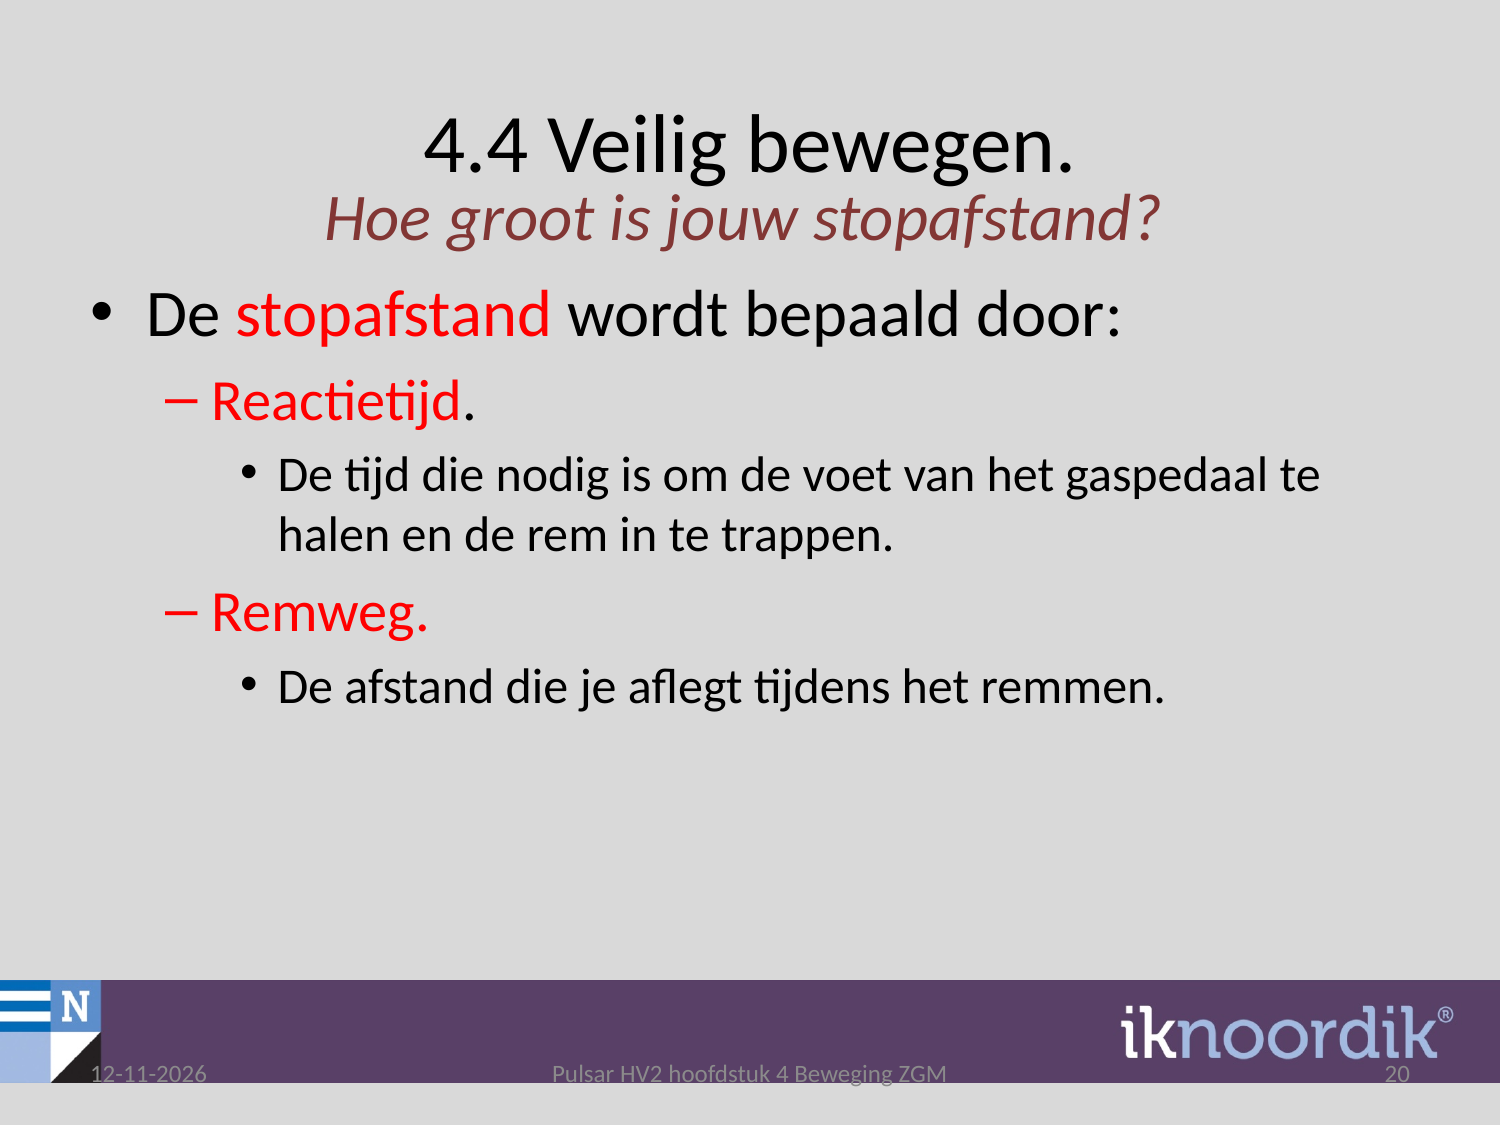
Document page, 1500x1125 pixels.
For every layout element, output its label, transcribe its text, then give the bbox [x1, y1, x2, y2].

title 4.4 Veilig bewegen. [74, 44, 1426, 233]
text_box Hoe groot is jouw stopafstand? [309, 166, 1191, 262]
text_box [442, 645, 739, 866]
picture [0, 980, 1500, 1083]
footer Pulsar HV2 hoofdstuk 4 Beweging ZGM [512, 1042, 988, 1103]
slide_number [75, 1042, 425, 1103]
slide_number 20 [1074, 1042, 1425, 1103]
list De stopafstand wordt bepaald door: Reactietijd. De tijd die nodig is om de voet van het gaspedaal te halen en de rem in te trappen. Remweg. De afstand die je aflegt tijdens het remmen. [74, 262, 1426, 1006]
